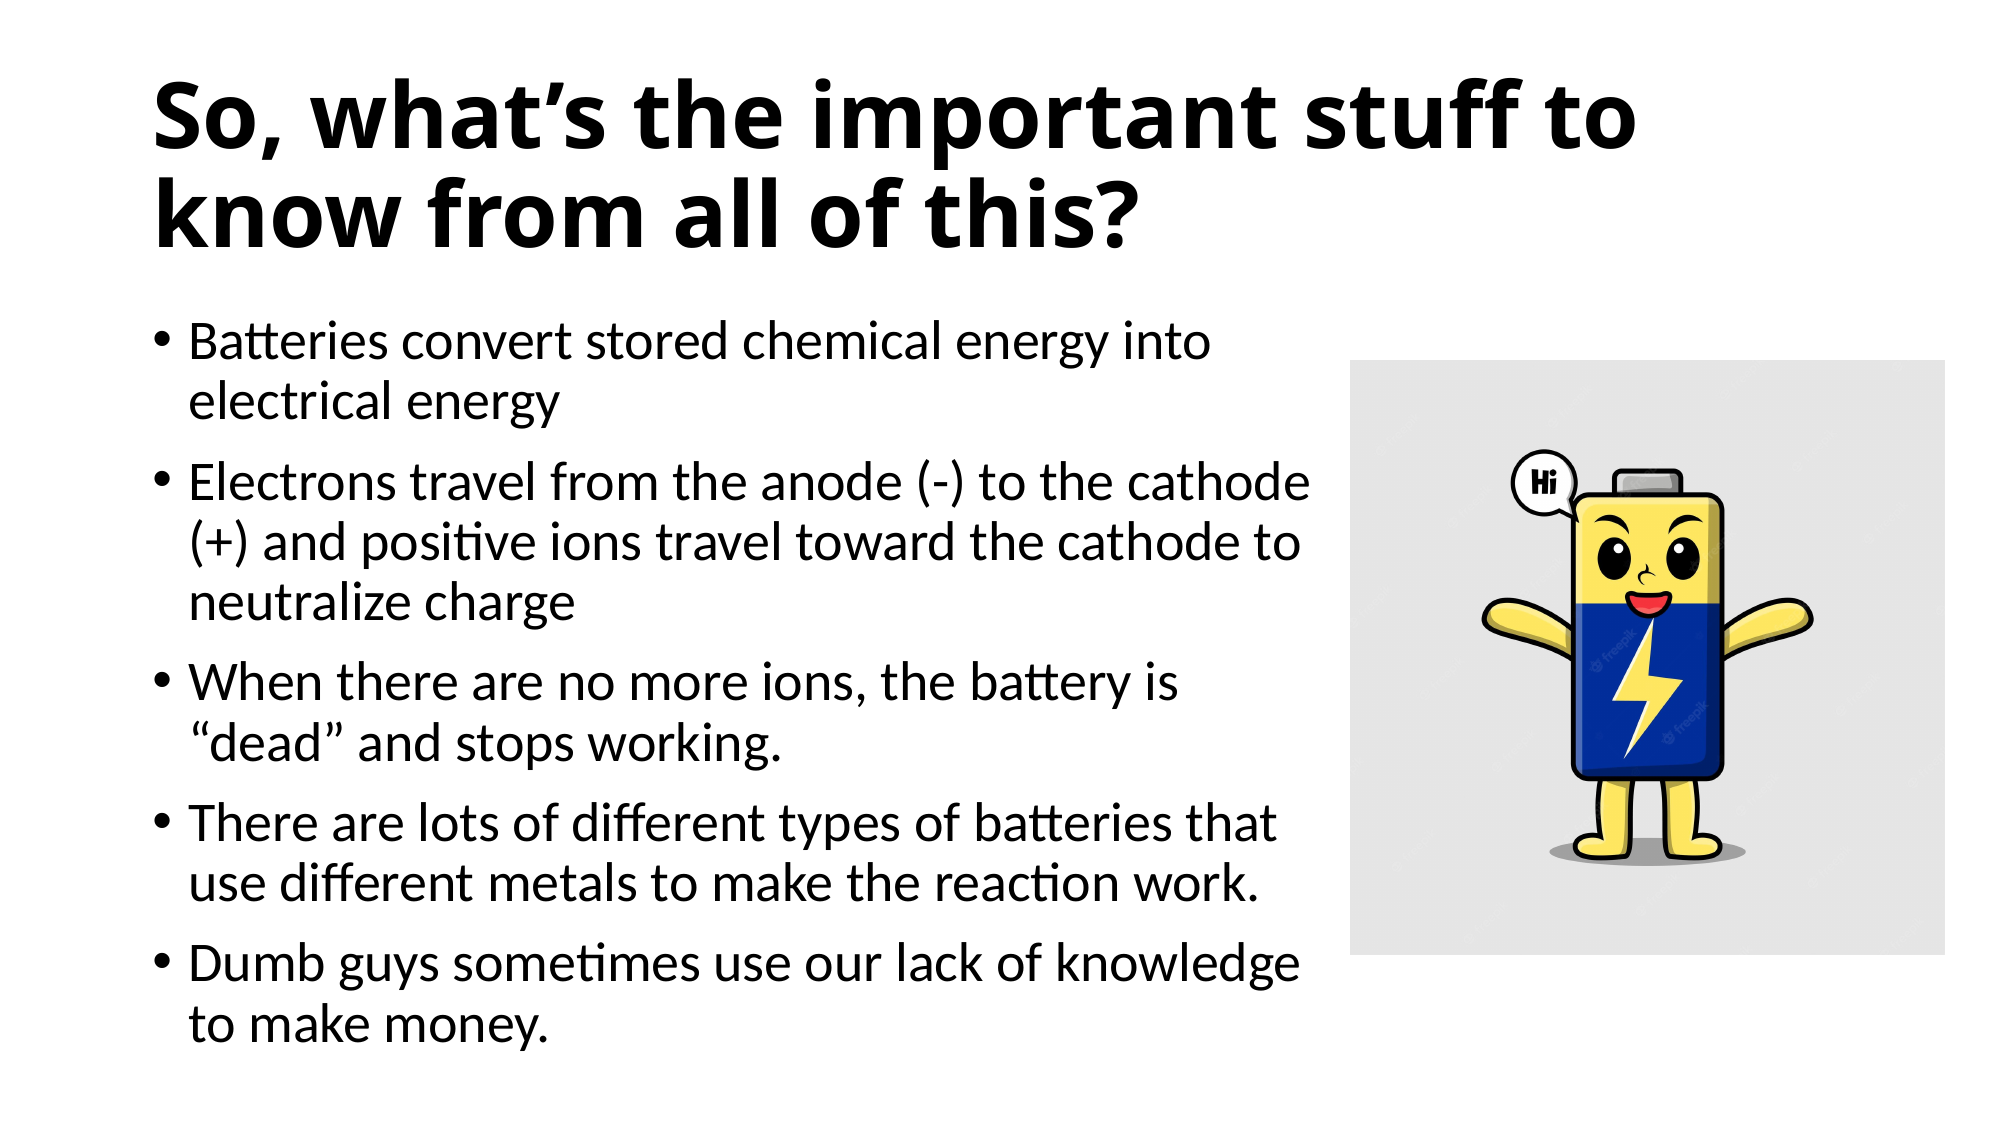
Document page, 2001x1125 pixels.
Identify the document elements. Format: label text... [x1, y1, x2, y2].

list Batteries convert stored chemical energy into electrical energy Electrons travel from the anode (-) to the cathode (+) and positive ions travel toward the cathode to neutralize charge When there are no more ions, the battery is “dead” and stops working. There are lots of different types of batteries that use different metals to make the reaction work. Dumb guys sometimes use our lack of knowledge to make money. [137, 303, 1350, 1070]
title So, what’s the important stuff to know from all of this? [137, 59, 1863, 278]
picture [1349, 360, 1945, 955]
